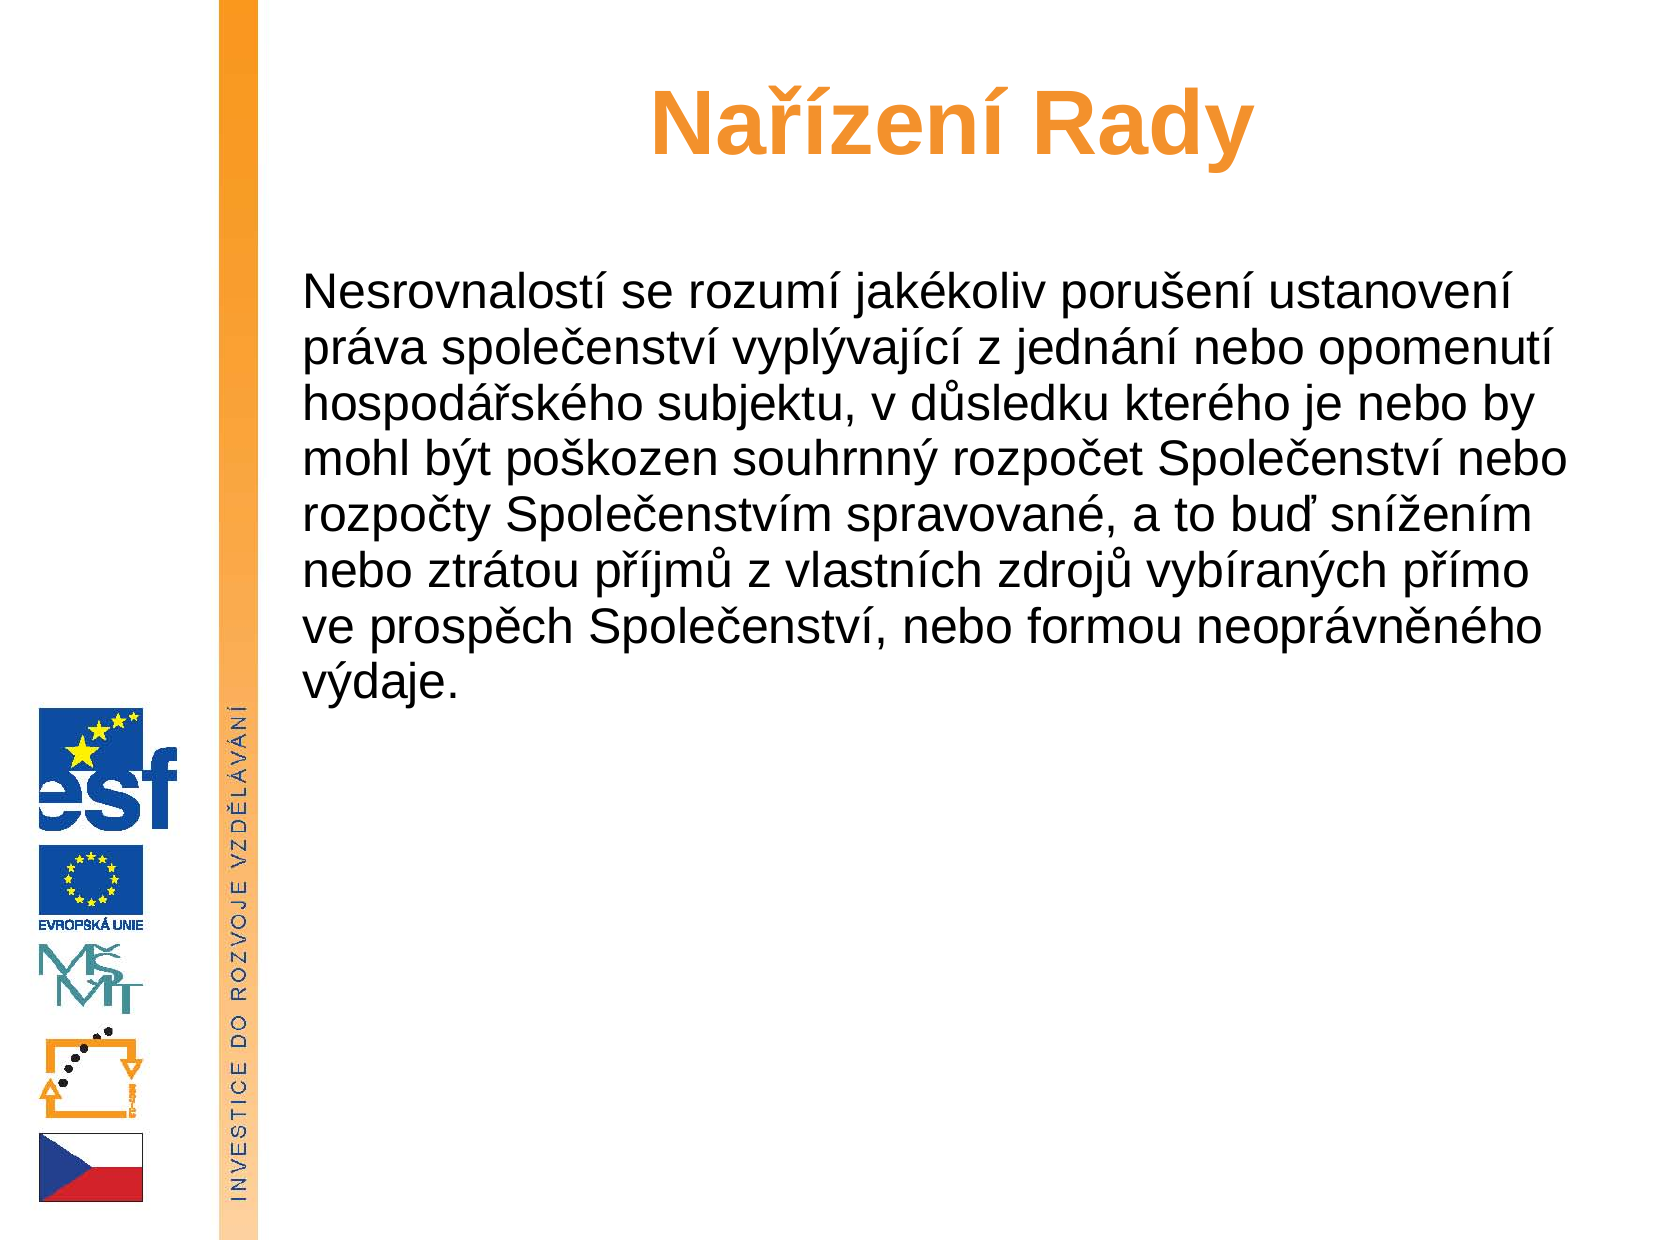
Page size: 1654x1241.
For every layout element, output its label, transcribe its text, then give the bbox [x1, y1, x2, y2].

picture [0, 0, 1654, 1240]
title Nařízení Rady [252, 45, 1654, 175]
text_box Nesrovnalostí se rozumí jakékoliv porušení ustanovení práva společenství vyplývající z jednání nebo opomenutí hospodářského subjektu, v důsledku kterého je nebo by mohl být poškozen souhrnný rozpočet Společenství nebo rozpočty Společenstvím spravované, a to buď snížením nebo ztrátou příjmů z vlastních zdrojů vybíraných přímo ve prospěch Společenství, nebo formou neoprávněného výdaje. [287, 256, 1612, 885]
